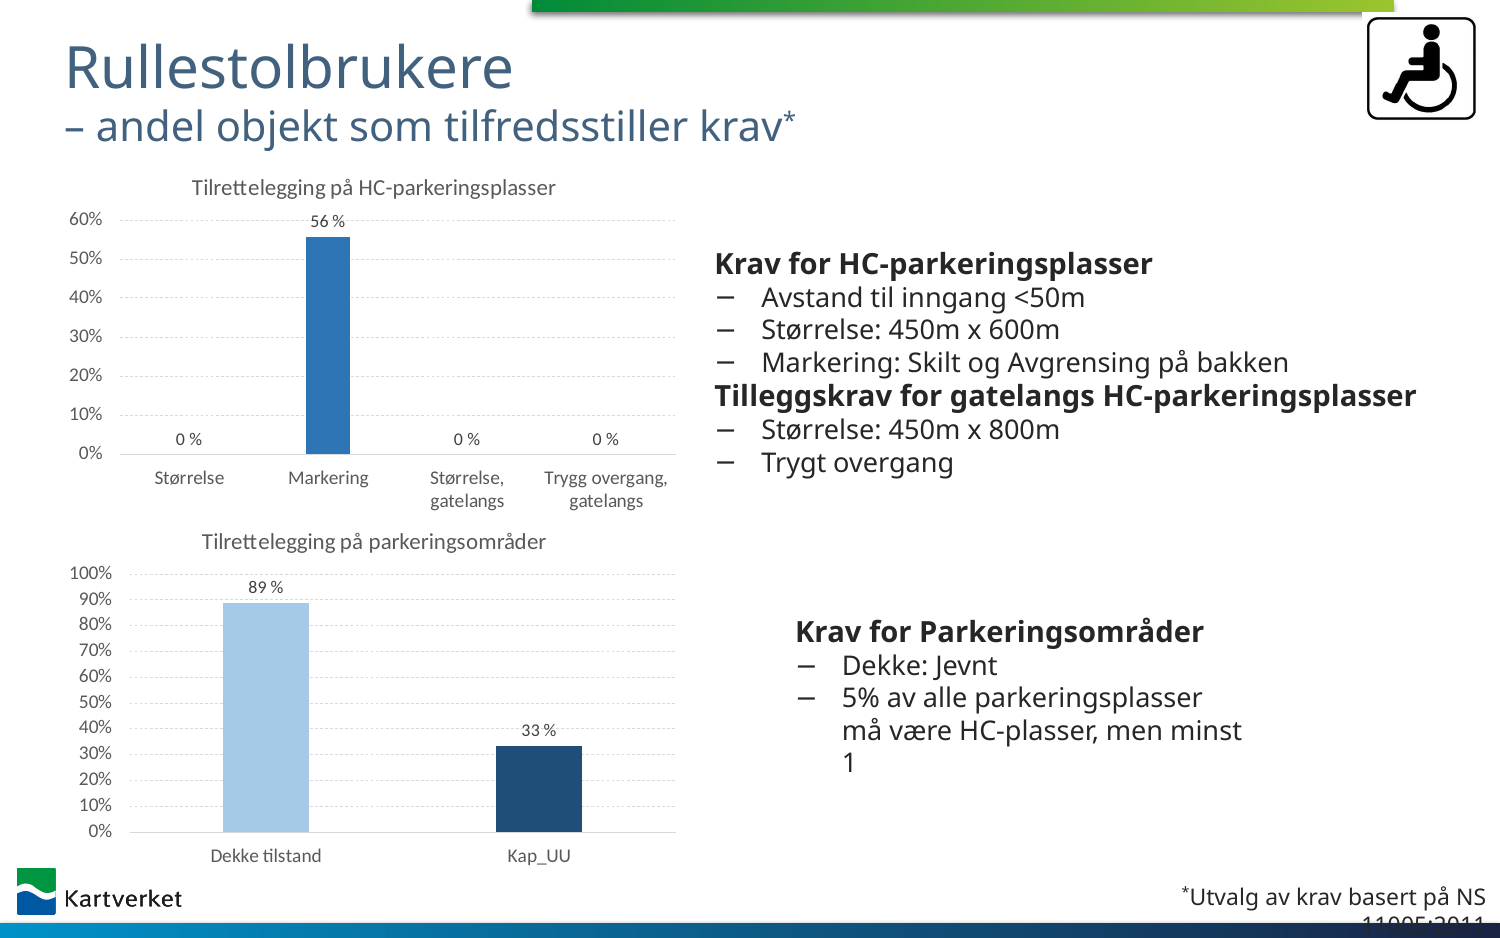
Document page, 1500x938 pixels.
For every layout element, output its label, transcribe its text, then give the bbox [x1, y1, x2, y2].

text_box Krav for HC-parkeringsplasser Avstand til inngang <50m Størrelse: 450m x 600m Markering: Skilt og Avgrensing på bakken Tilleggskrav for gatelangs HC-parkeringsplasser Størrelse: 450m x 800m Trygt overgang [699, 237, 1433, 485]
text_box Rullestolbrukere – andel objekt som tilfredsstiller krav* [49, 25, 1431, 158]
text_box Krav for Parkeringsområder Dekke: Jevnt 5% av alle parkeringsplasser må være HC-plasser, men minst 1 [780, 605, 1261, 786]
picture [62, 520, 687, 874]
picture [1362, 12, 1481, 126]
text_box *Utvalg av krav basert på NS 11005:2011 [1068, 873, 1500, 938]
picture [62, 166, 687, 519]
